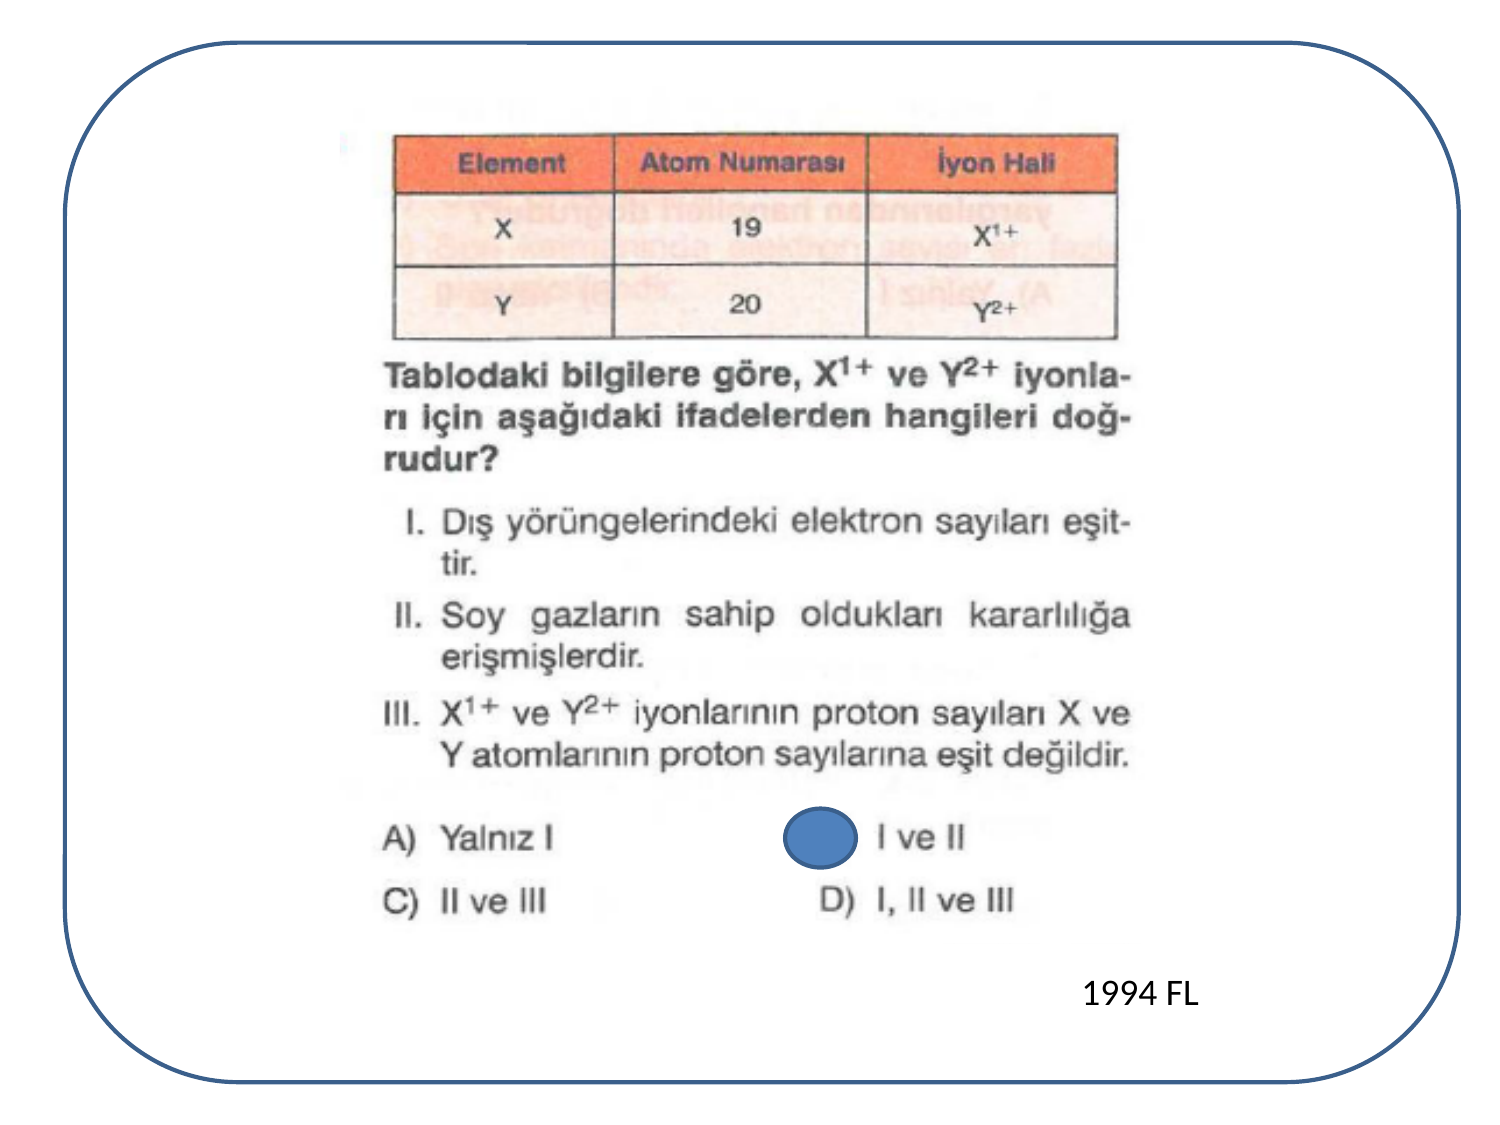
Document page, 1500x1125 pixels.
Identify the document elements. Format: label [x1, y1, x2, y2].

text_box [62, 40, 1461, 1085]
picture [339, 81, 1161, 944]
